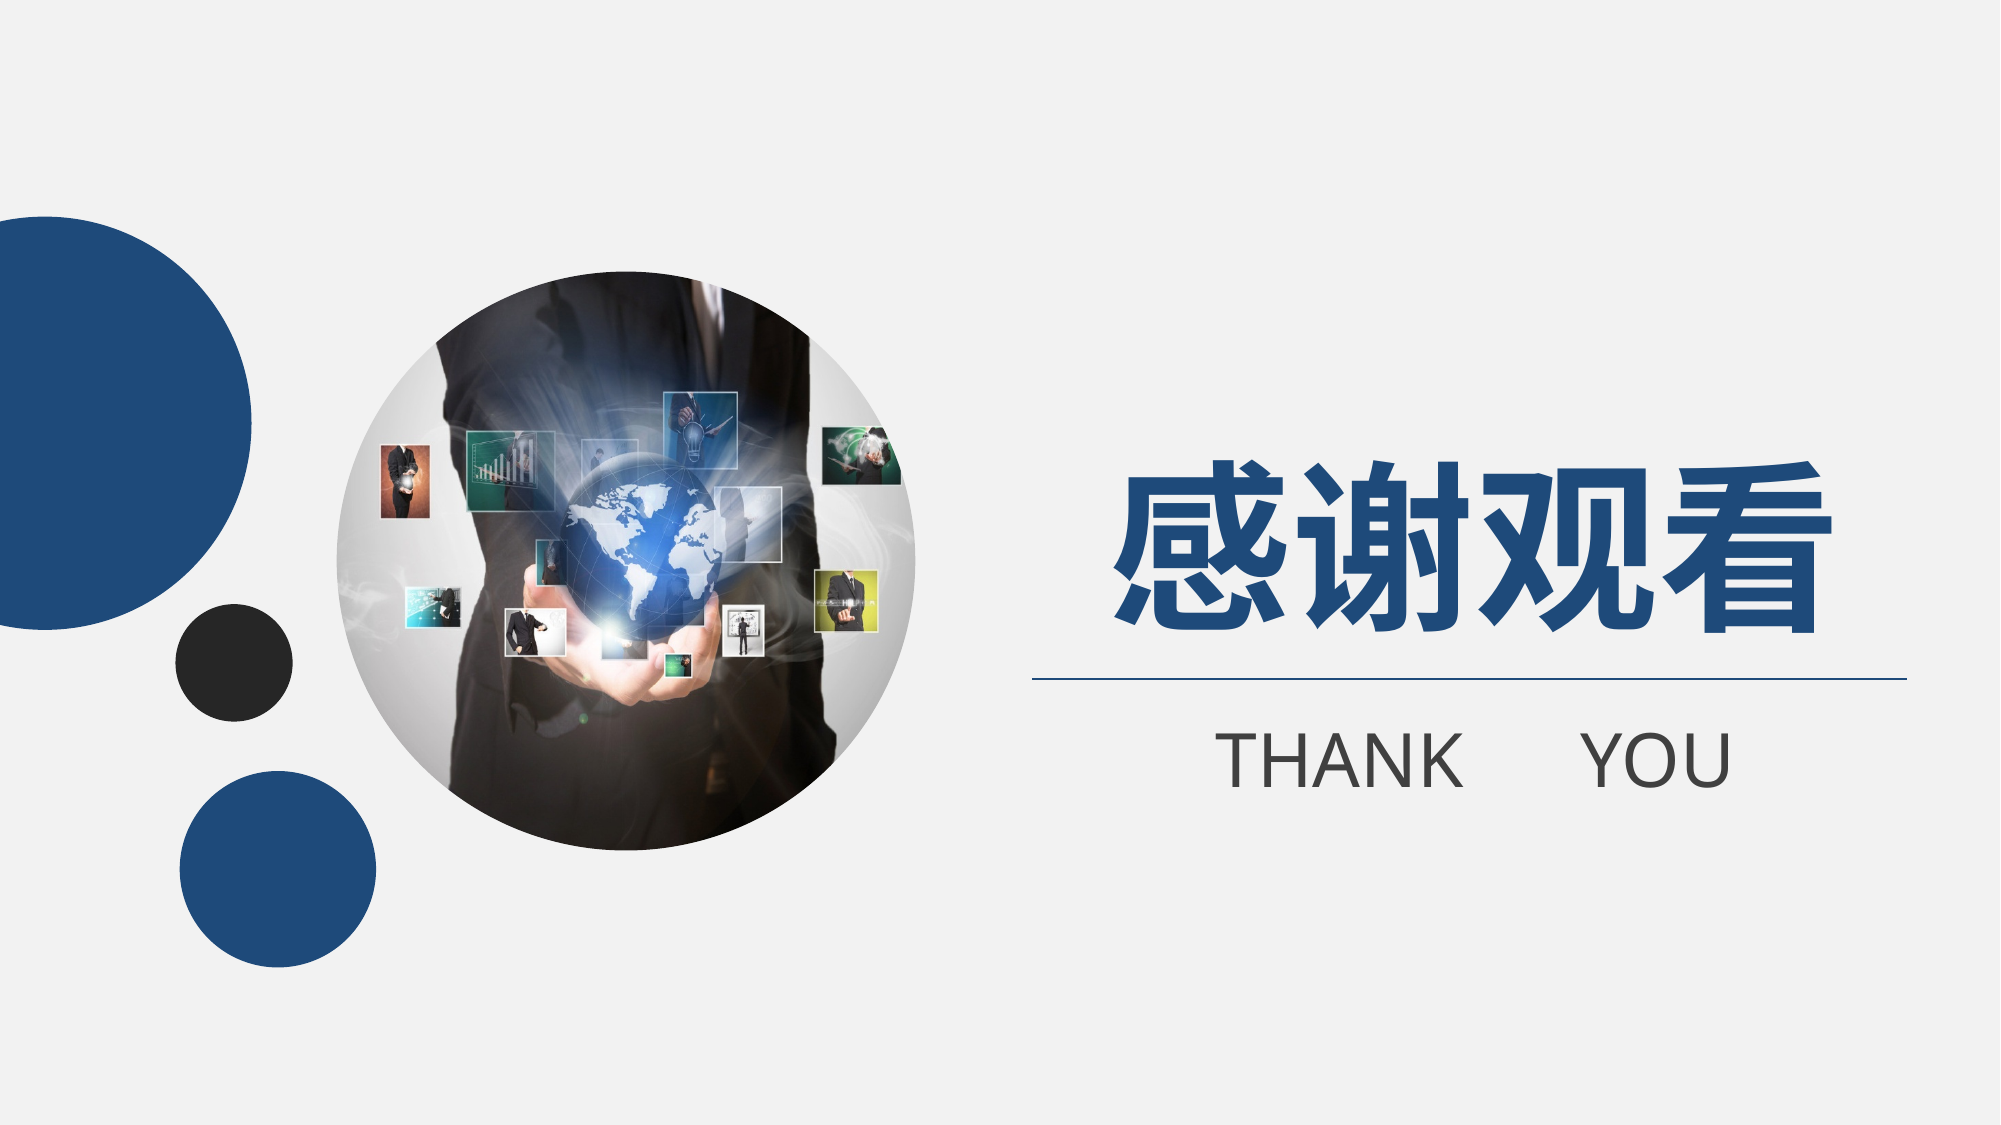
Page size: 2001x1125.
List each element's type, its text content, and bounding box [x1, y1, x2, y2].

text_box [0, 215, 253, 631]
text_box [178, 769, 378, 969]
text_box [174, 603, 294, 723]
text_box [335, 270, 917, 852]
text_box 感谢观看 [1094, 425, 1857, 661]
text_box THANK YOU [1200, 704, 1751, 810]
